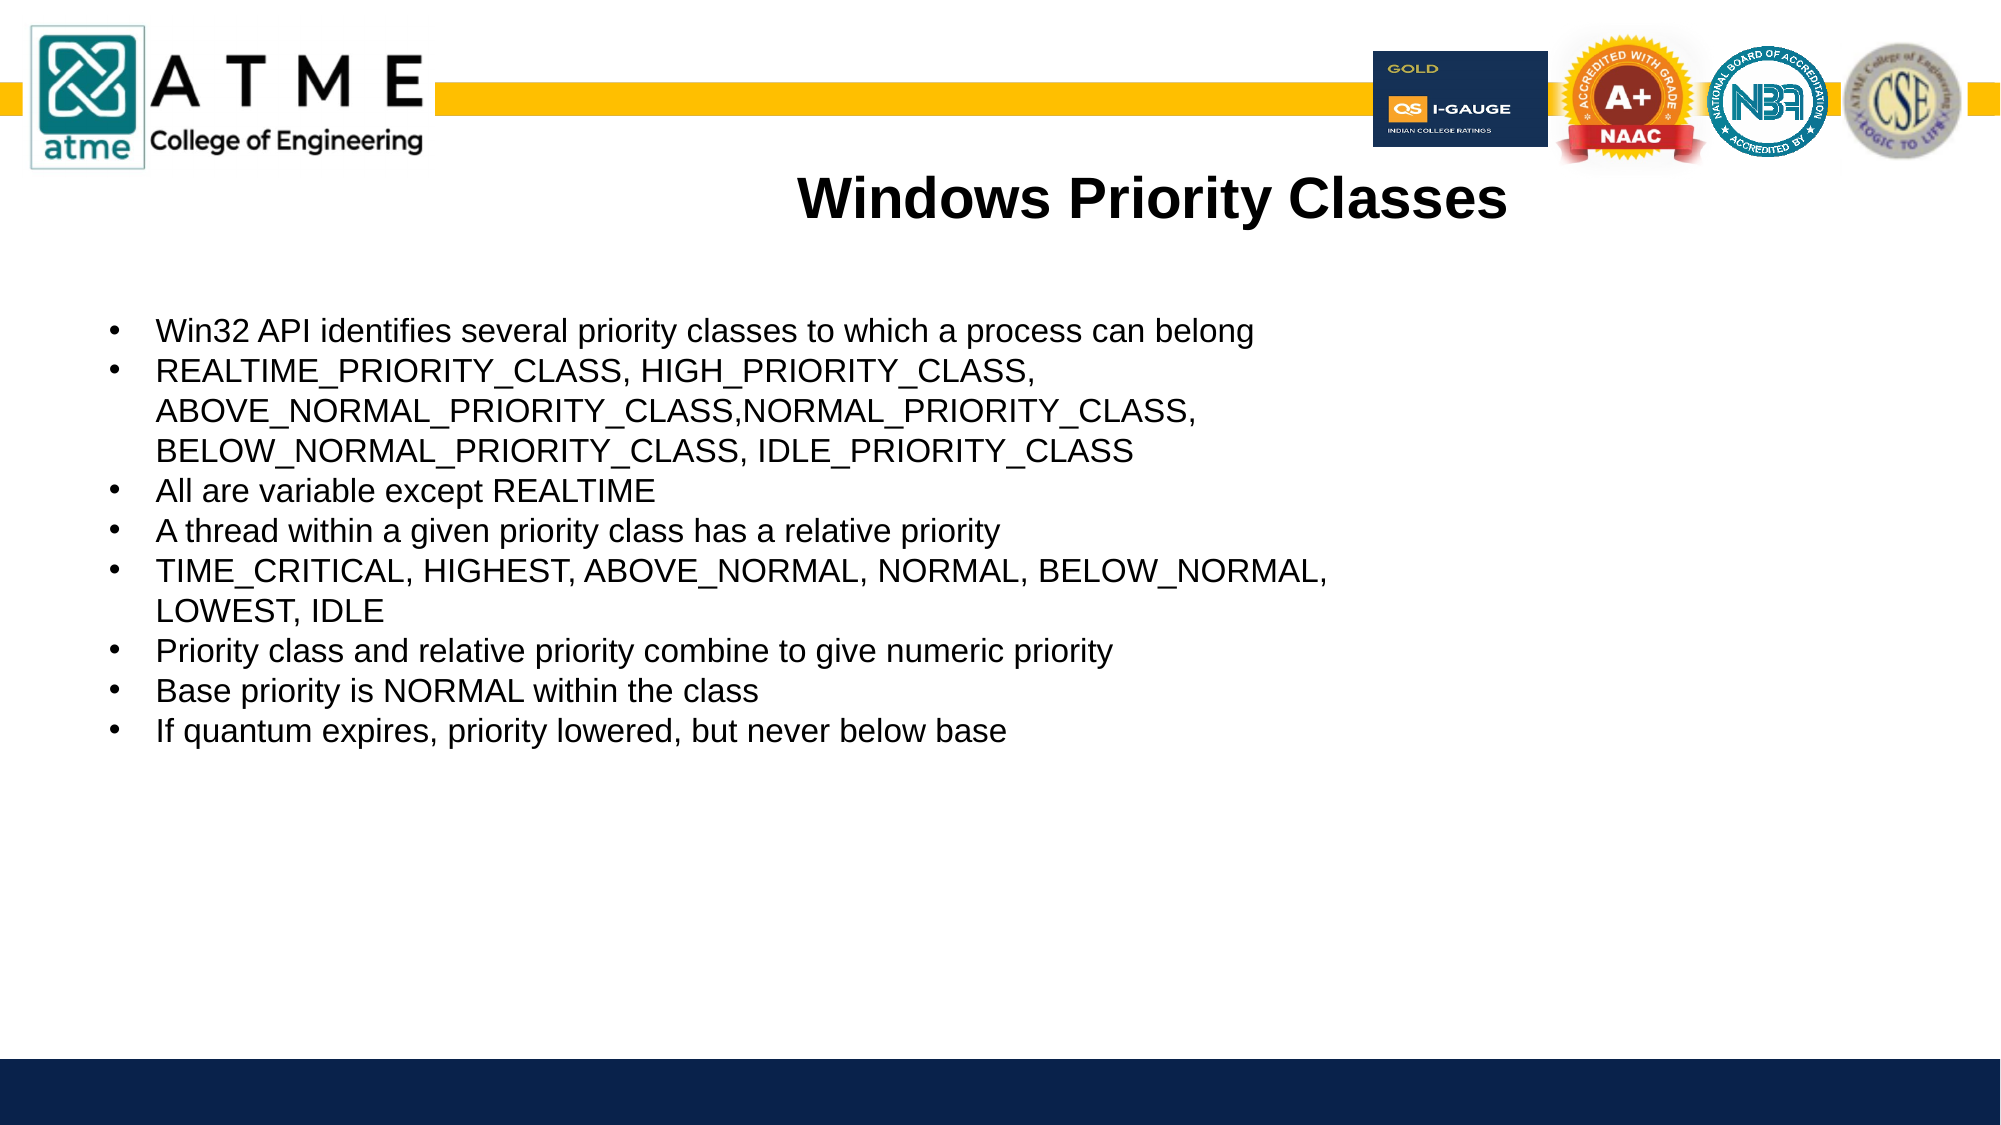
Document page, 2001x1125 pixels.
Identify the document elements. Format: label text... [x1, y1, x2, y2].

picture [22, 15, 435, 178]
picture [1373, 20, 1828, 180]
picture [0, 1059, 2001, 1125]
text_box Win32 API identifies several priority classes to which a process can belong REALTIME_PRIORITY_CLASS, HIGH_PRIORITY_CLASS, ABOVE_NORMAL_PRIORITY_CLASS,NORMAL_PRIORITY_CLASS, BELOW_NORMAL_PRIORITY_CLASS, IDLE_PRIORITY_CLASS All are variable except REALTIME A thread within a given priority class has a relative priority TIME_CRITICAL, HIGHEST, ABOVE_NORMAL, NORMAL, BELOW_NORMAL, LOWEST, IDLE Priority class and relative priority combine to give numeric priority Base priority is NORMAL within the class If quantum expires, priority lowered, but never below base [94, 302, 1406, 757]
text_box Windows Priority Classes [782, 152, 1525, 237]
picture [1840, 26, 1968, 176]
